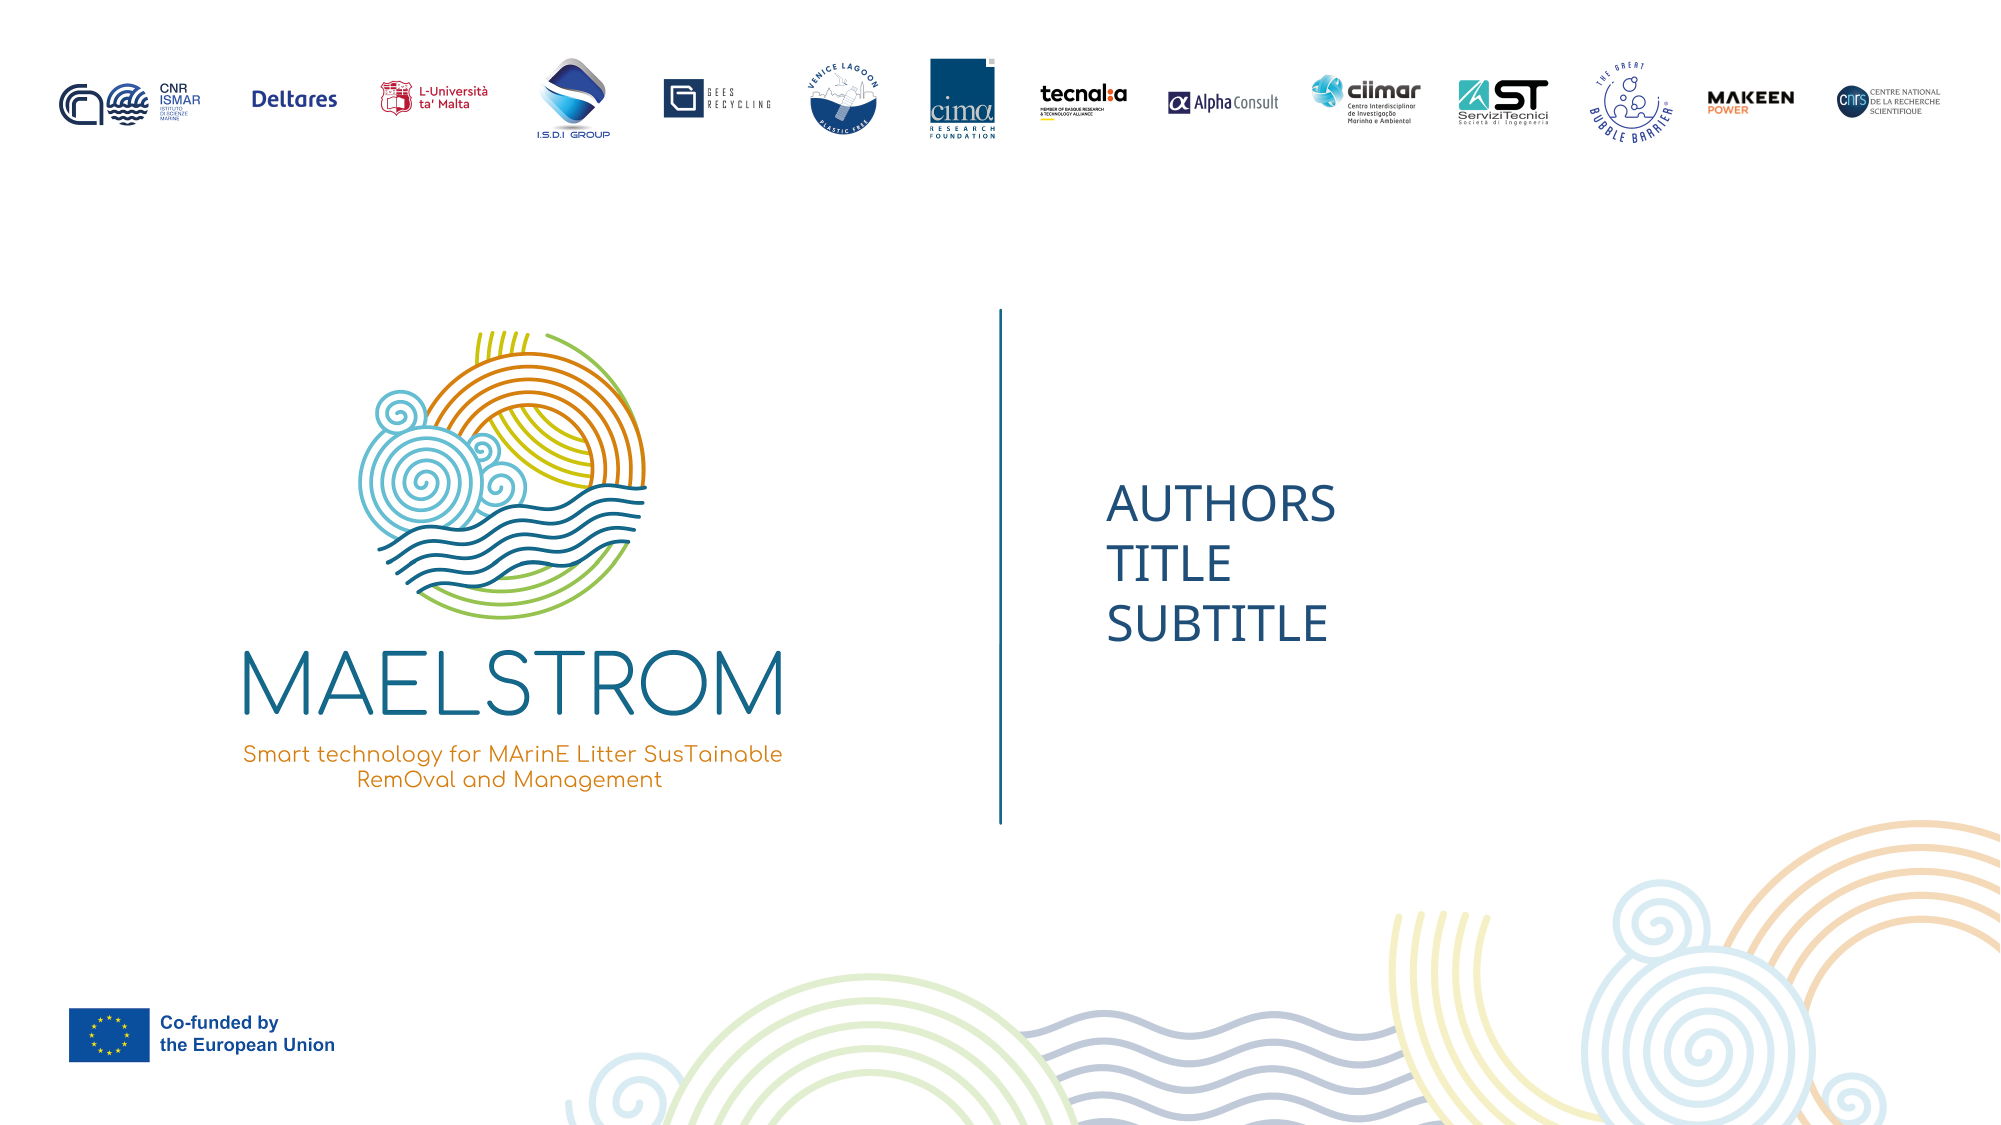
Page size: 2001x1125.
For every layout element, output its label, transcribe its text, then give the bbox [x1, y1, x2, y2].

picture [0, 0, 2001, 1125]
text_box AUTHORS TITLE SUBTITLE [1091, 463, 1933, 659]
